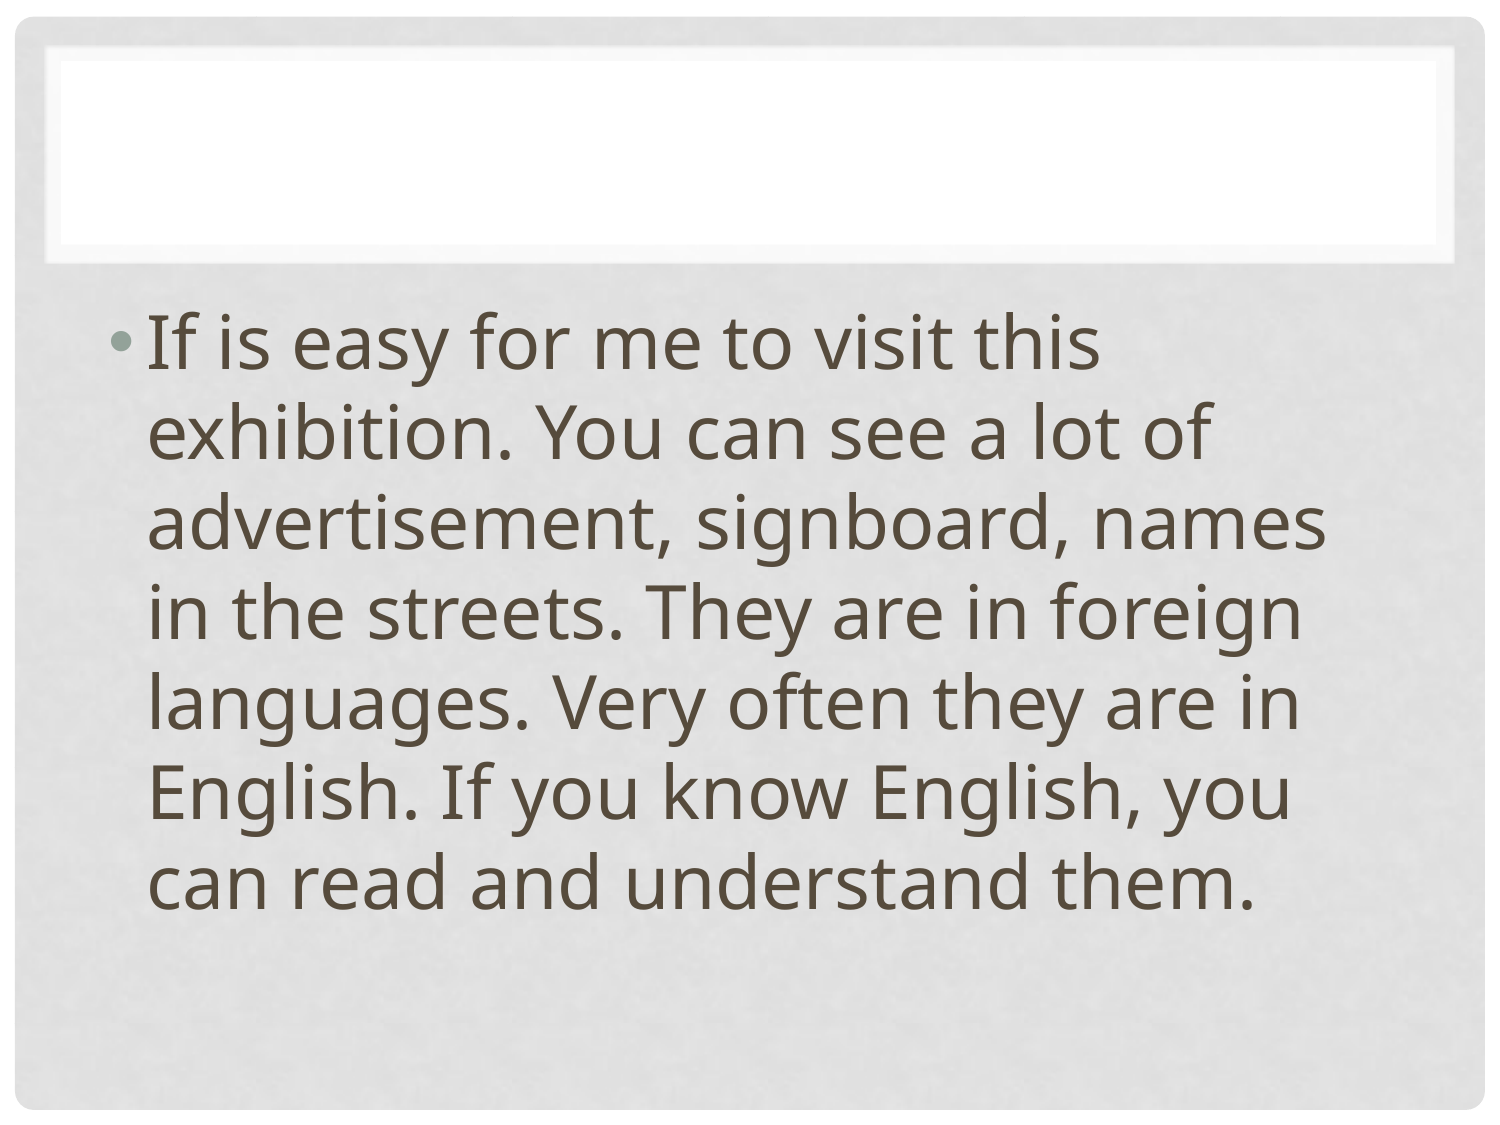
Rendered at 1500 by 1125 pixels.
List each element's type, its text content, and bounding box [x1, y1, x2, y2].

list If is easy for me to visit this exhibition. You can see a lot of advertisement, signboard, names in the streets. They are in foreign languages. Very often they are in English. If you know English, you can read and understand them. [75, 287, 1425, 1005]
